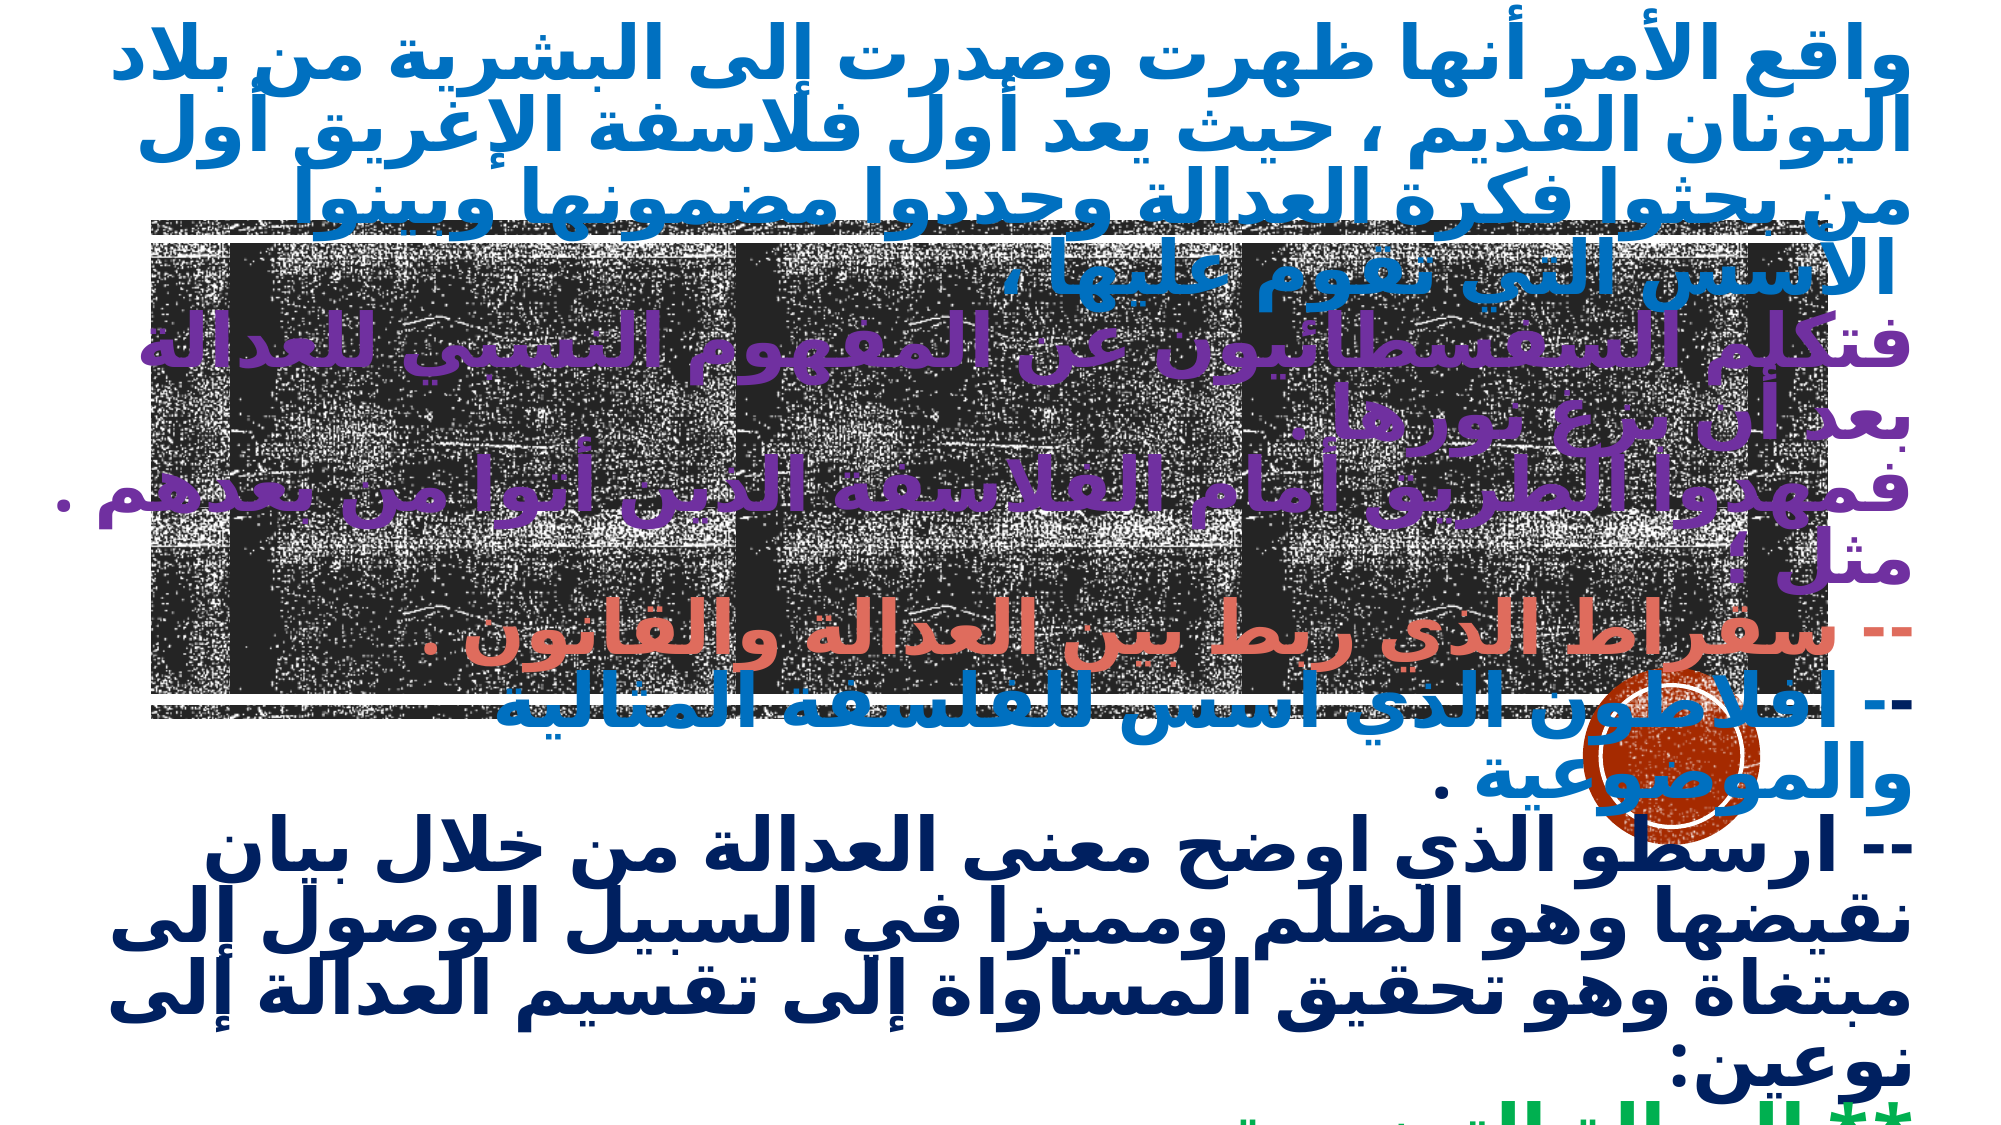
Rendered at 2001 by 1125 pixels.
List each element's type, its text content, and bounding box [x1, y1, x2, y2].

title منابت وينابيع العدالة : واقع الأمر أنها ظهرت وصدرت إلى البشرية من بلاد اليونان القديم ، حيث يعد أول فلاسفة الإغريق أول من بحثوا فكرة العدالة وحددوا مضمونها وبينوا الأسس التي تقوم عليها ، فتكلم السفسطائيون عن المفهوم النسبي للعدالة بعد أن بزغ نورها . فمهدوا الطريق أمام الفلاسفة الذين أتوا من بعدهم . مثل ؛ -- سقراط الذي ربط بين العدالة والقانون . -- افلاطون الذي اسس للفلسفة المثالية والموضوعية . -- ارسطو الذي اوضح معنى العدالة من خلال بيان نقيضها وهو الظلم ومميزا في السبيل الوصول إلى مبتغاة وهو تحقيق المساواة إلى تقسيم العدالة إلى نوعين: ** العدالة التوزيعية . ** العدالة التبادلية وهو مبني على النوع الاول . [34, 0, 1932, 1125]
